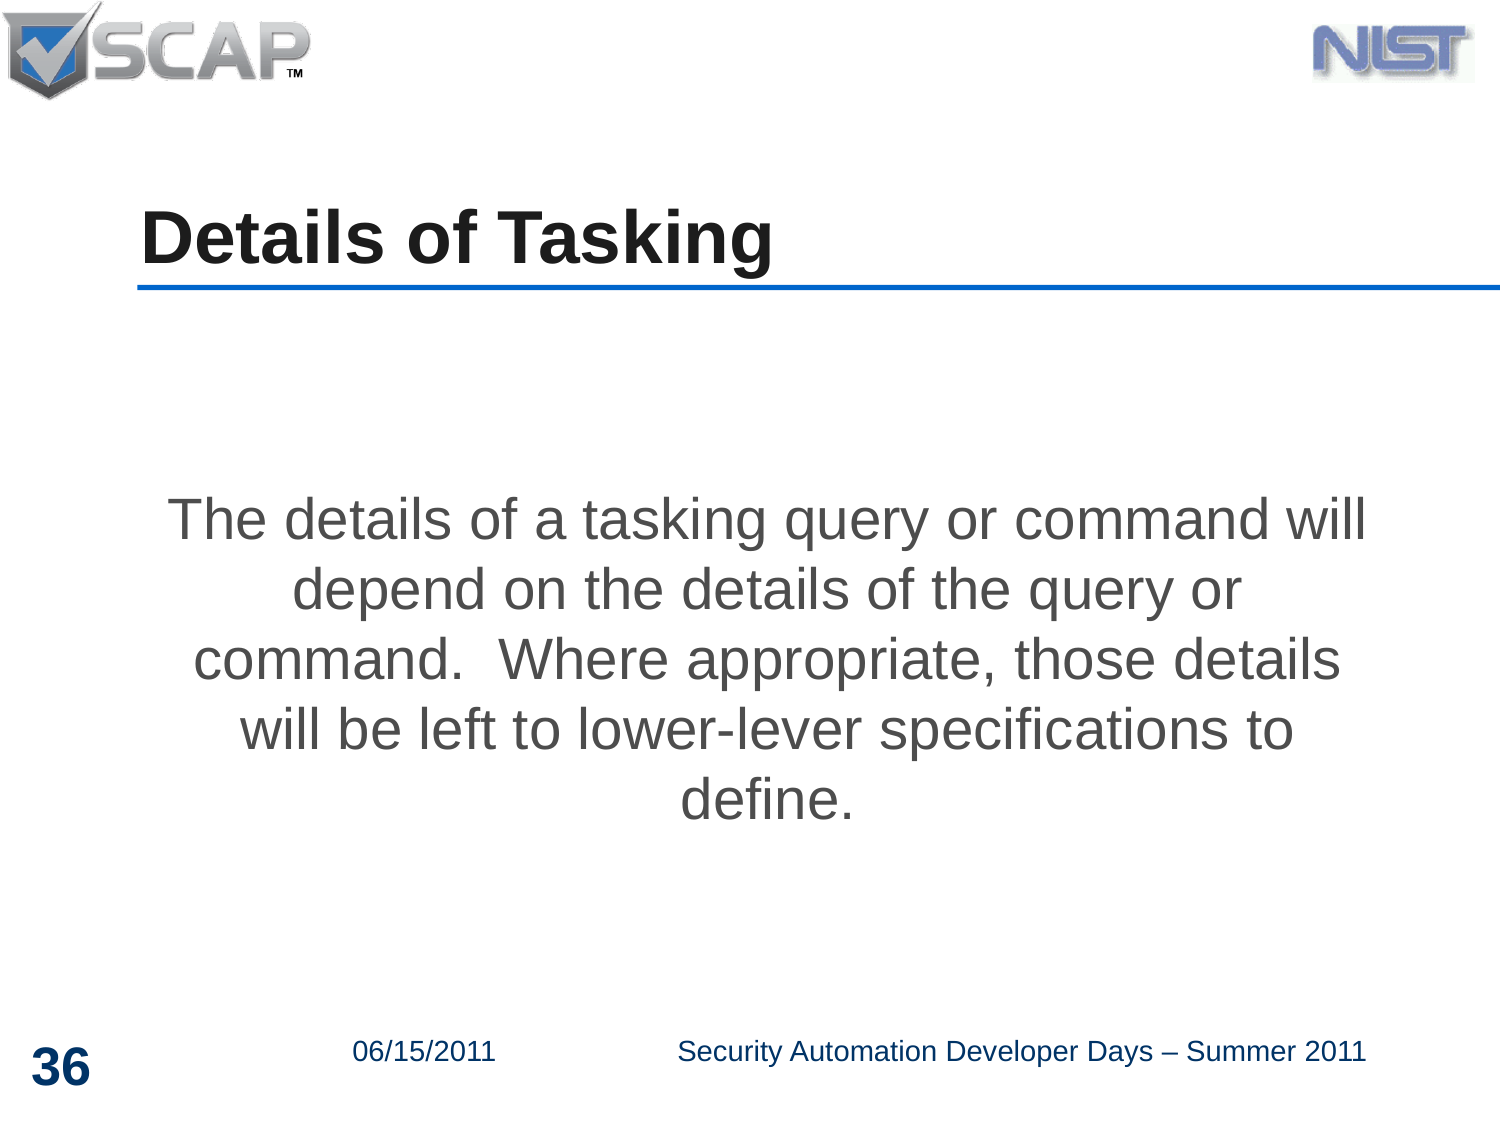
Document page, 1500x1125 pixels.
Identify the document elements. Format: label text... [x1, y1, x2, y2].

title Details of Tasking [124, 99, 1426, 288]
list The details of a tasking query or command will depend on the details of the query or command. Where appropriate, those details will be left to lower-lever specifications to define. [137, 287, 1400, 1026]
picture [1312, 24, 1475, 83]
slide_number 36 [13, 1023, 111, 1105]
picture [0, 0, 313, 103]
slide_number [337, 1025, 662, 1103]
footer Security Automation Developer Days – Summer 2011 [662, 1025, 1426, 1103]
